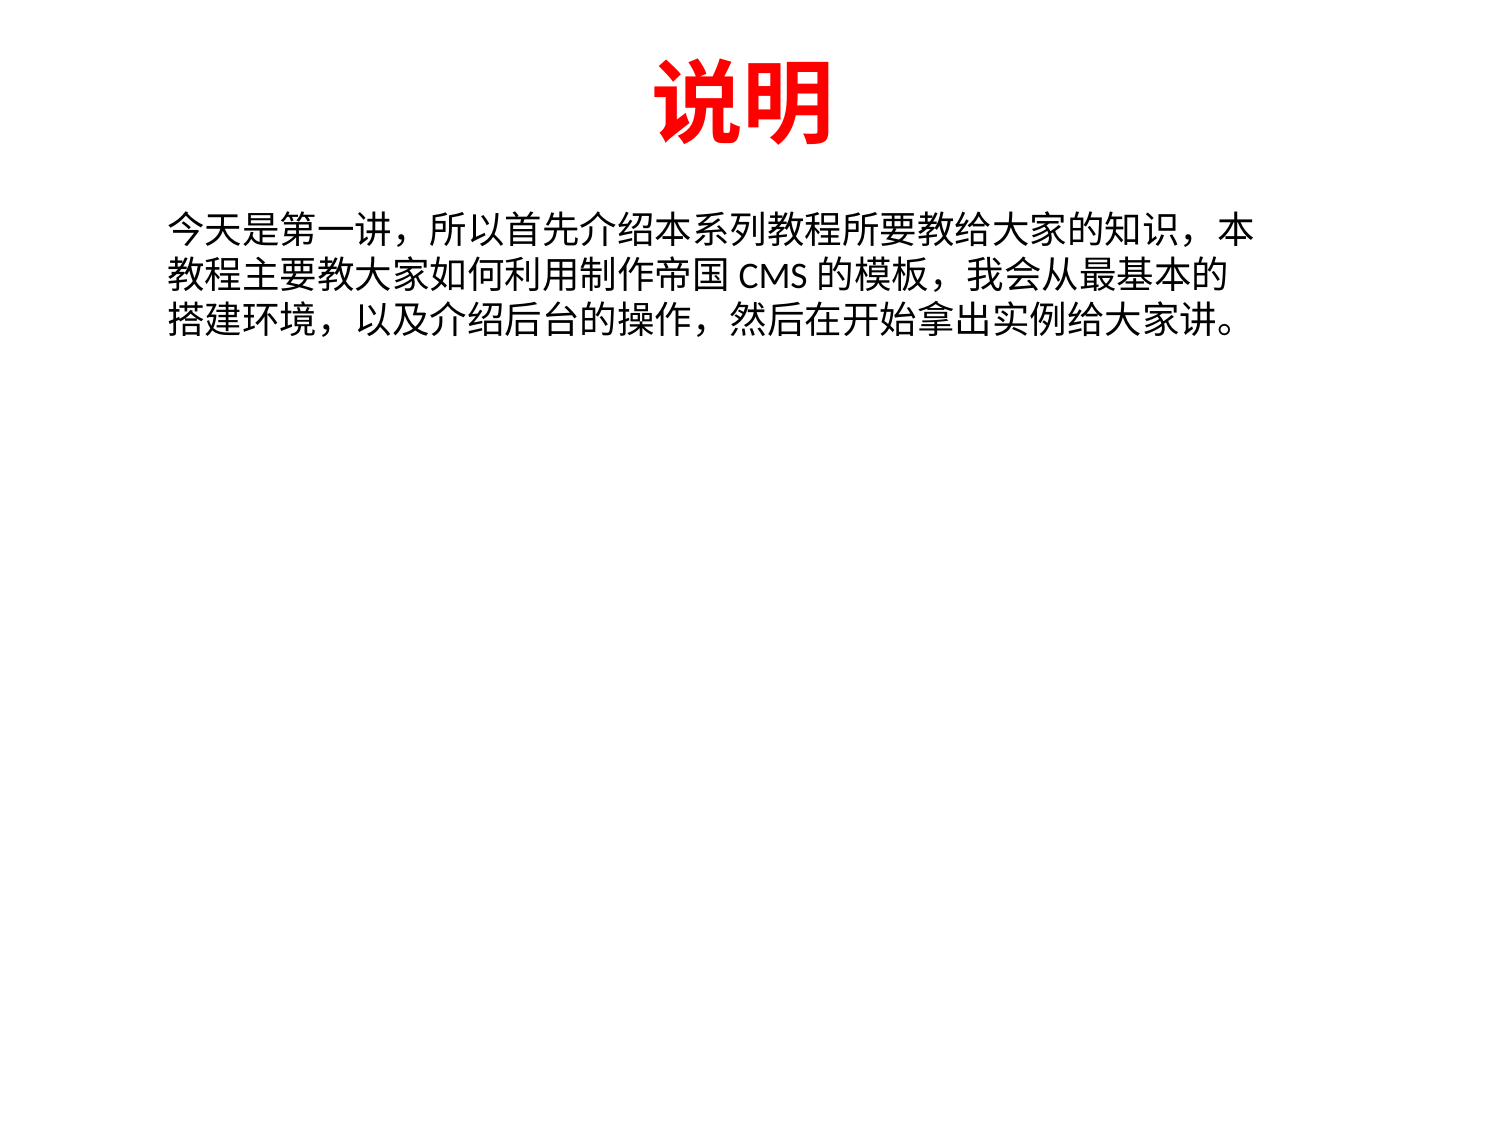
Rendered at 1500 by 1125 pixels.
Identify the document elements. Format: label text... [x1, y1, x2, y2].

title 说明 [105, 35, 1381, 164]
text_box 今天是第一讲，所以首先介绍本系列教程所要教给大家的知识，本教程主要教大家如何利用制作帝国CMS的模板，我会从最基本的搭建环境，以及介绍后台的操作，然后在开始拿出实例给大家讲。 [152, 199, 1278, 349]
